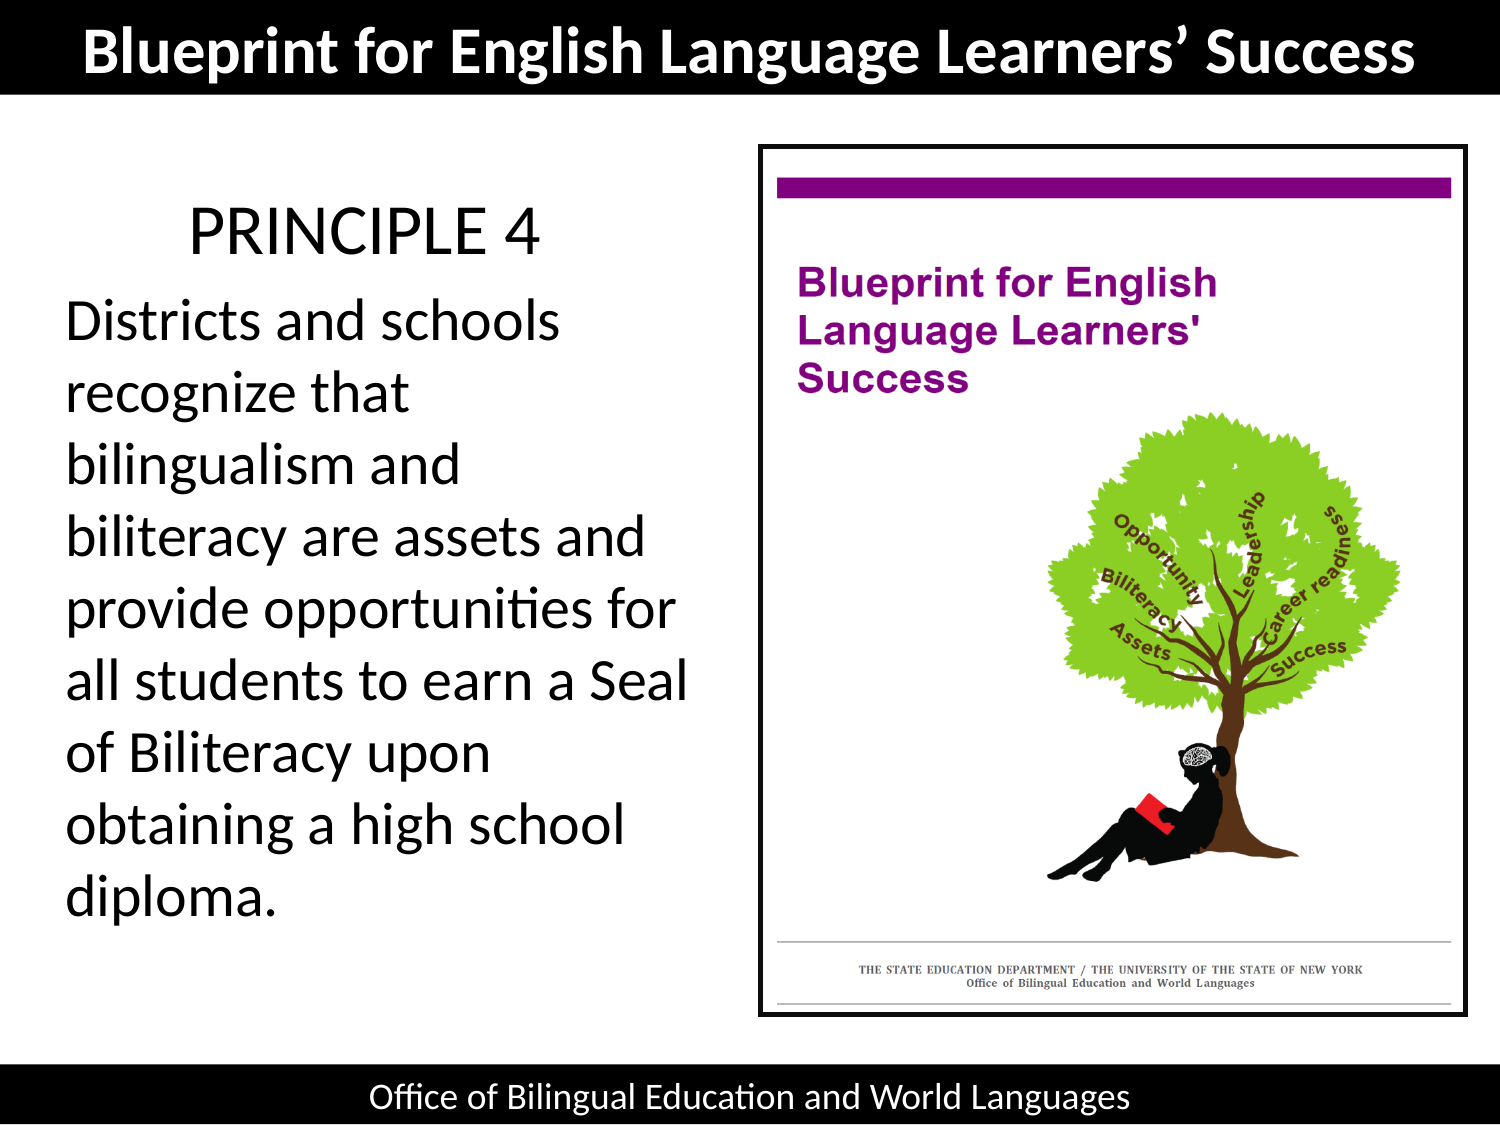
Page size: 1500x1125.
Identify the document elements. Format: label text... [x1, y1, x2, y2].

text_box Blueprint for English Language Learners’ Success [0, 0, 1500, 95]
text_box Office of Bilingual Education and World Languages [0, 1064, 1500, 1125]
title What is the Seal of Biliteracy? [75, 115, 1425, 275]
picture [762, 148, 1464, 1013]
list PRINCIPLE 4 Districts and schools recognize that bilingualism and biliteracy are assets and provide opportunities for all students to earn a Seal of Biliteracy upon obtaining a high school diploma. [50, 174, 713, 938]
